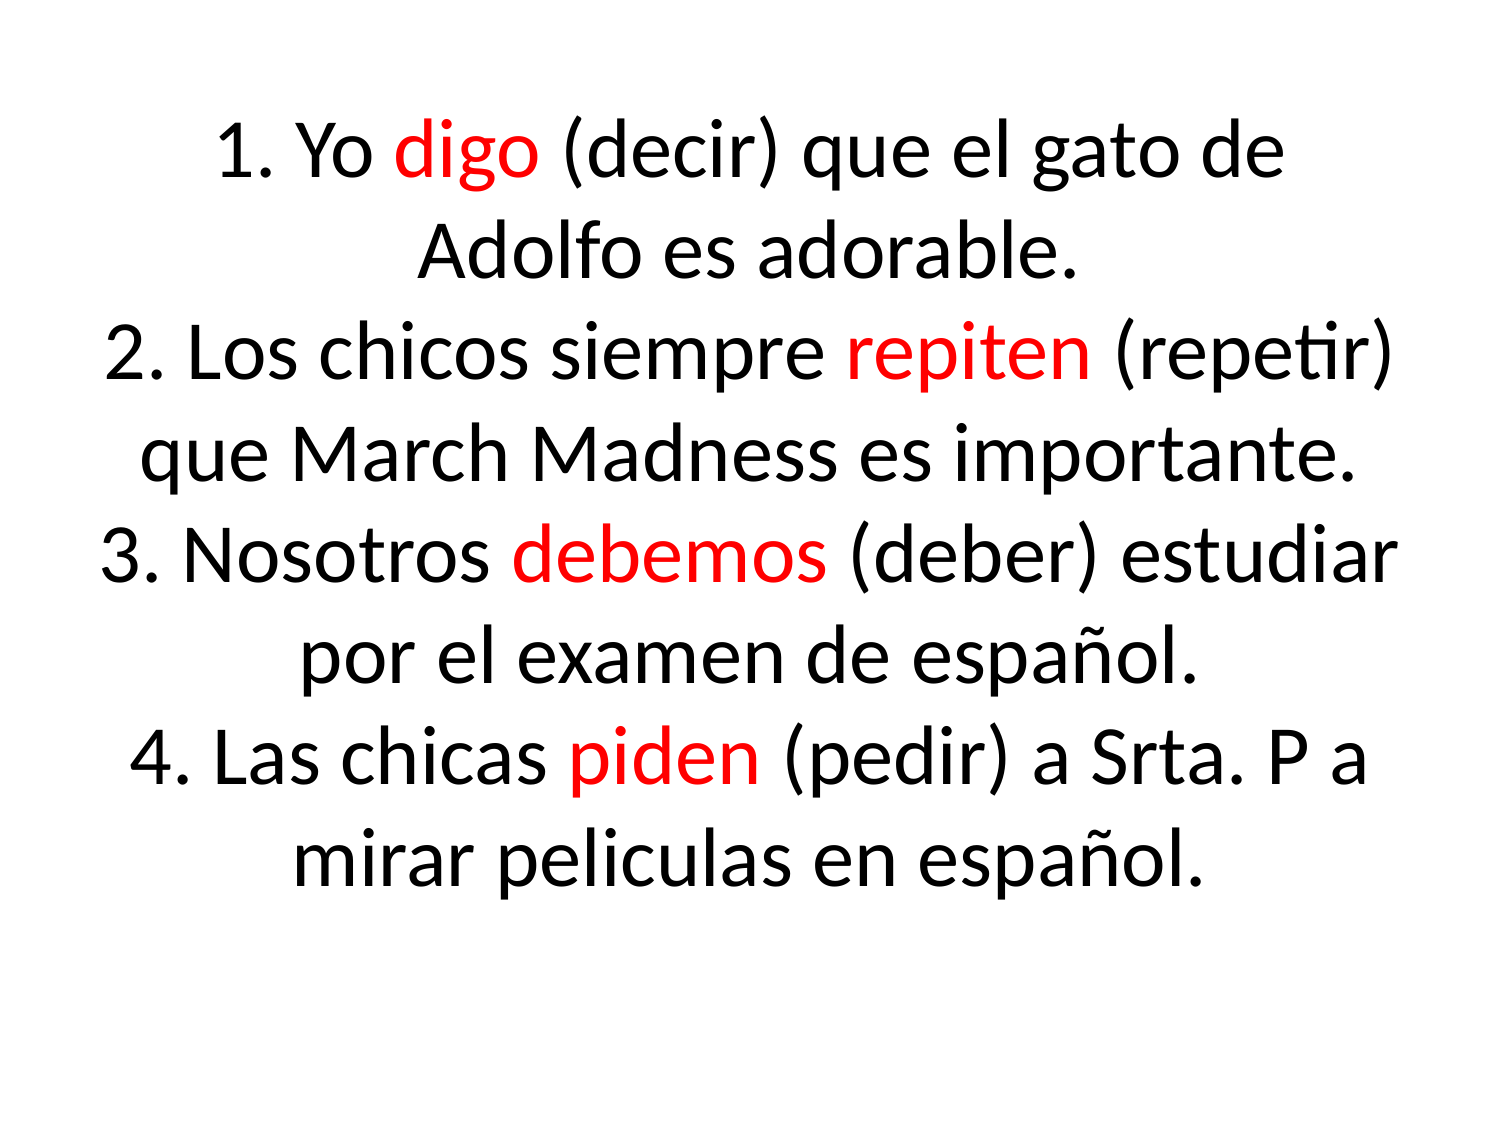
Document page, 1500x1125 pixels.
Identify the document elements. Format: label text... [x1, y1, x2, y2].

title 1. Yo digo (decir) que el gato de Adolfo es adorable. 2. Los chicos siempre repiten (repetir) que March Madness es importante. 3. Nosotros debemos (deber) estudiar por el examen de español. 4. Las chicas piden (pedir) a Srta. P a mirar peliculas en español. [75, 45, 1425, 1052]
